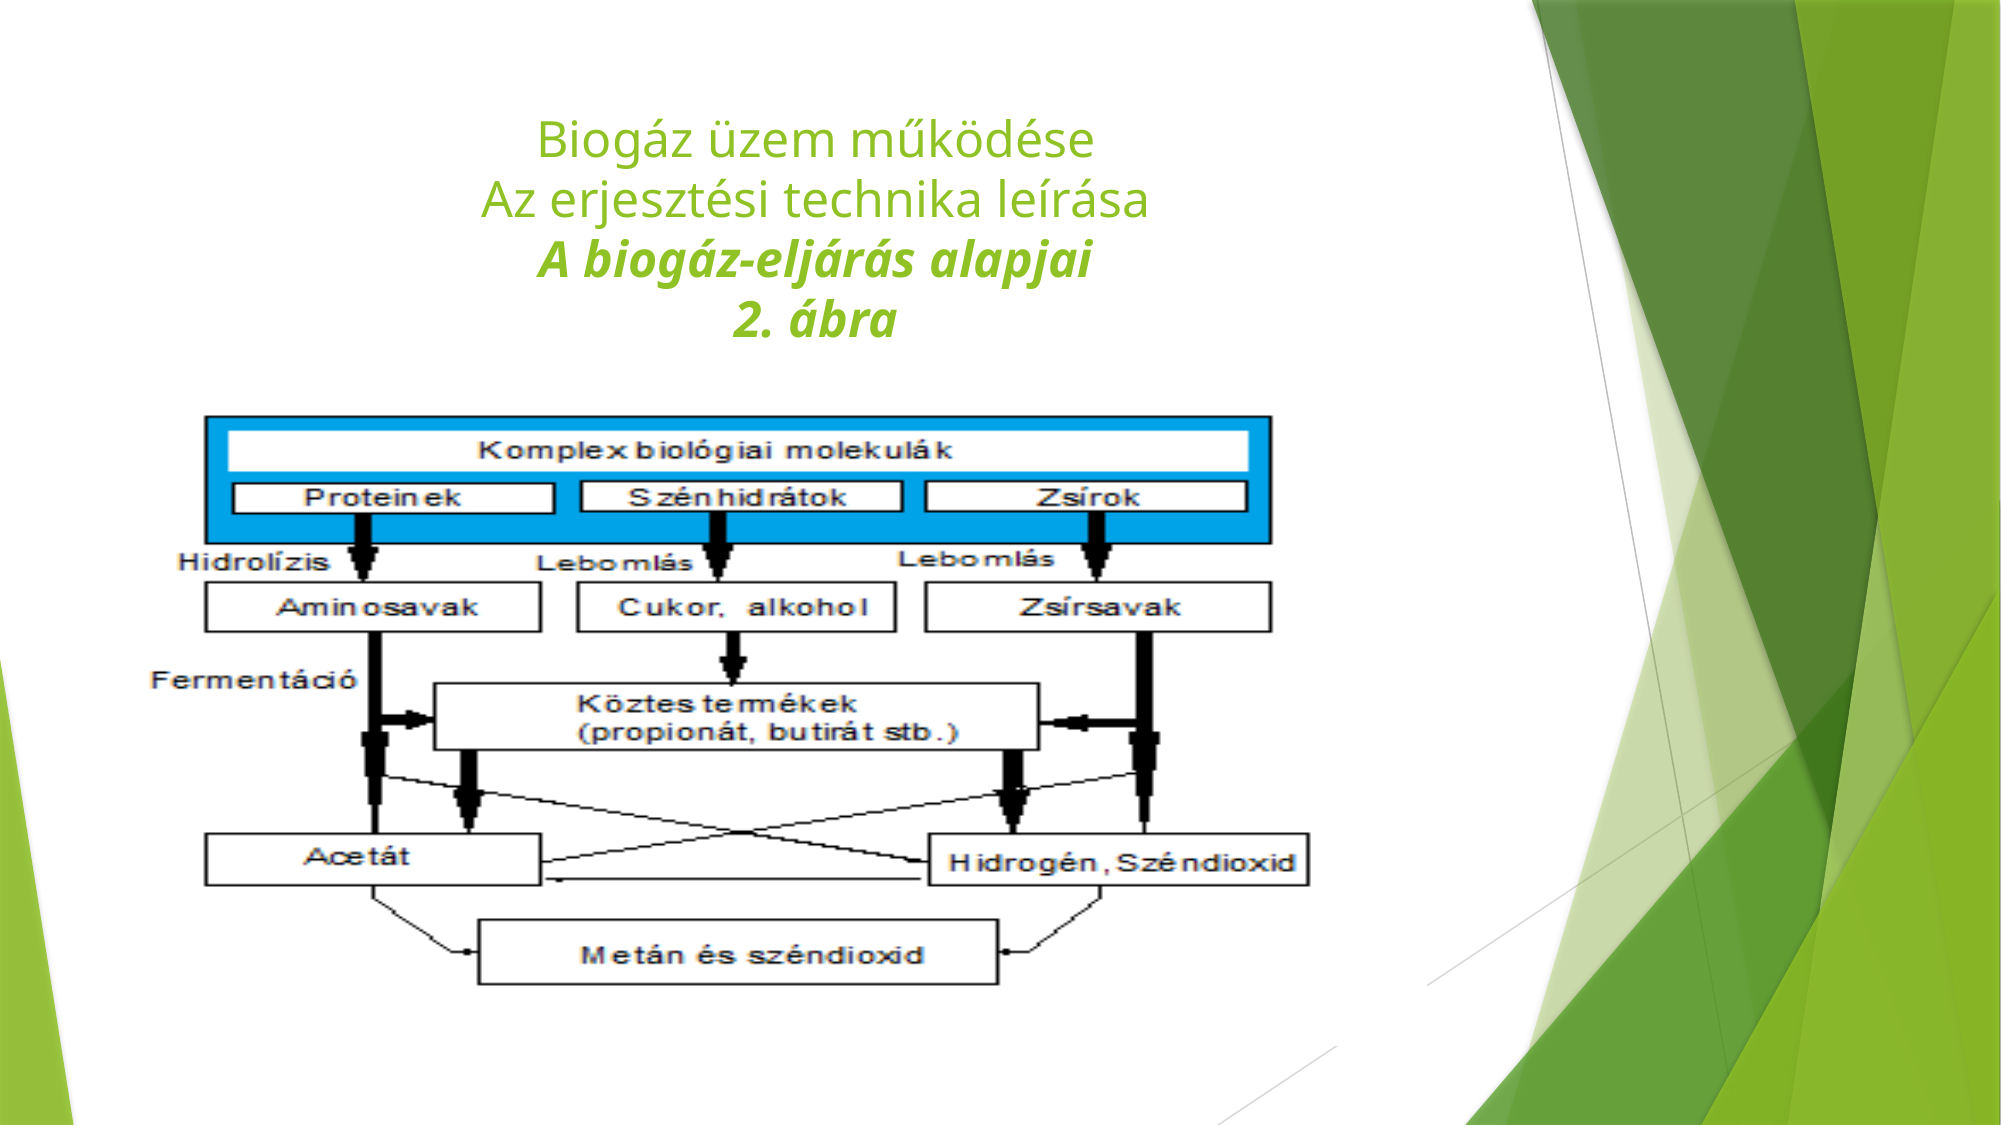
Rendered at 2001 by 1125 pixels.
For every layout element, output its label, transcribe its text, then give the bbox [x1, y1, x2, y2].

title Biogáz üzem működése Az erjesztési technika leírása A biogáz-eljárás alapjai 2. ábra [111, 99, 1522, 317]
list [111, 354, 1522, 992]
picture [76, 383, 1427, 1047]
